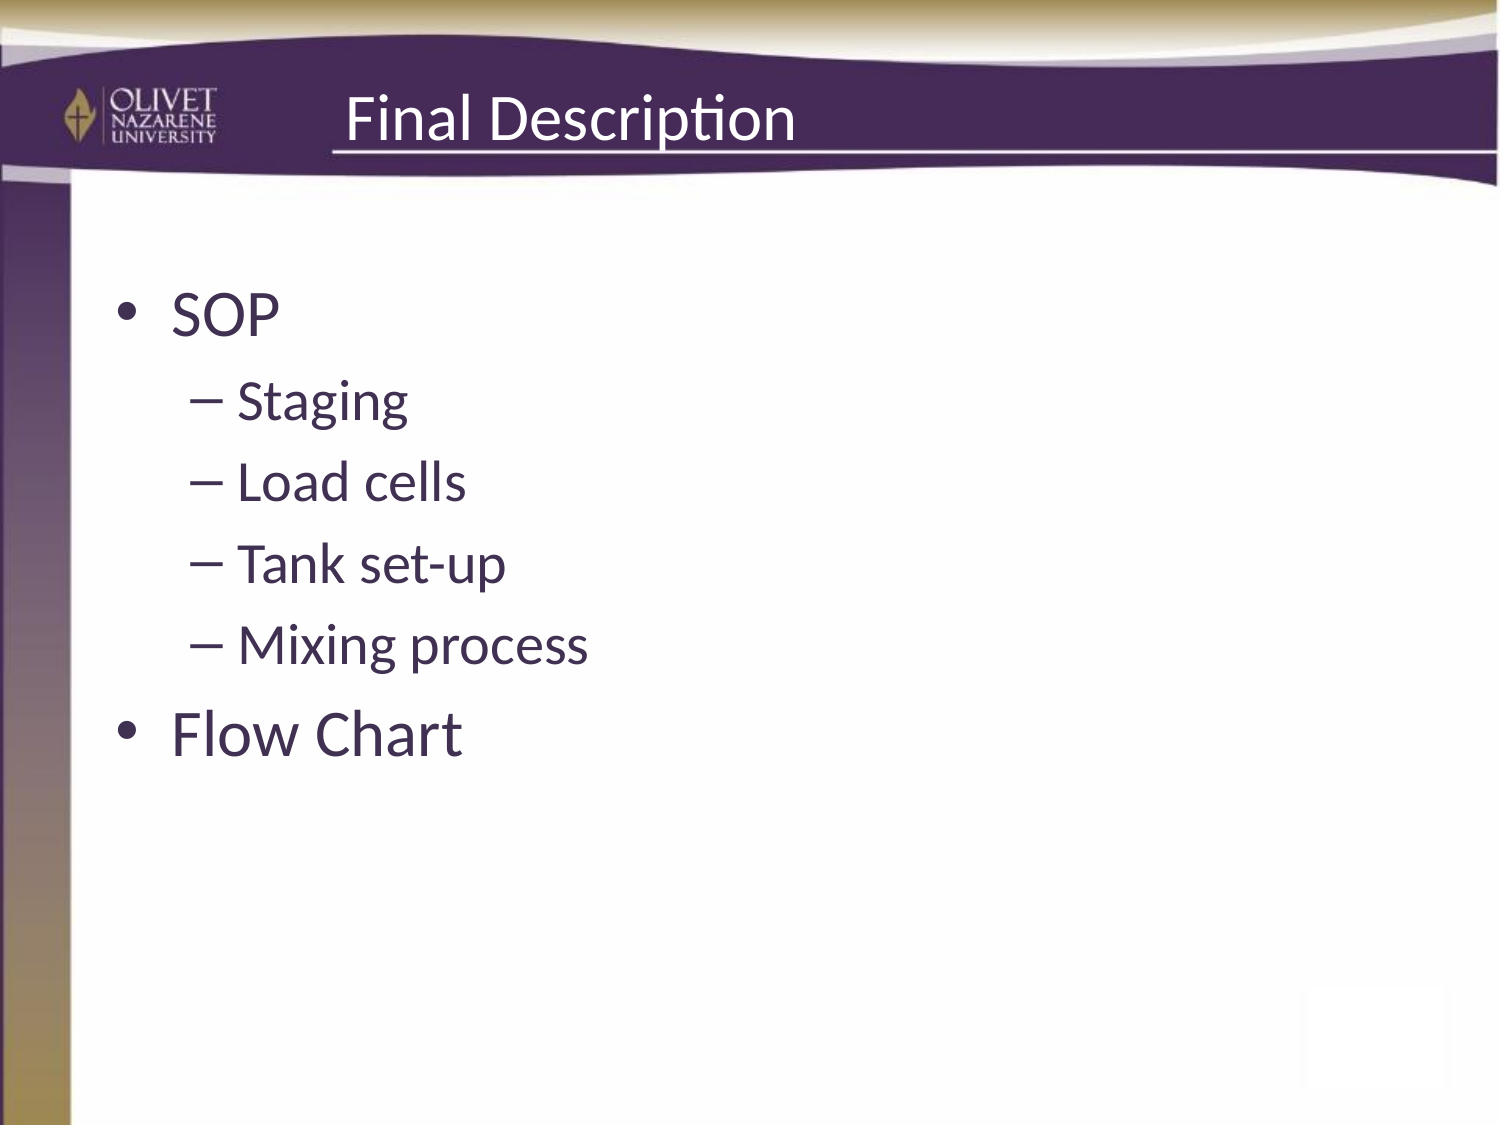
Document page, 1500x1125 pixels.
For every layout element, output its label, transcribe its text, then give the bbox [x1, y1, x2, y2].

title Final Description [330, 60, 1425, 167]
picture [0, 0, 1500, 1125]
list SOP Staging Load cells Tank set-up Mixing process Flow Chart [100, 262, 1425, 1005]
